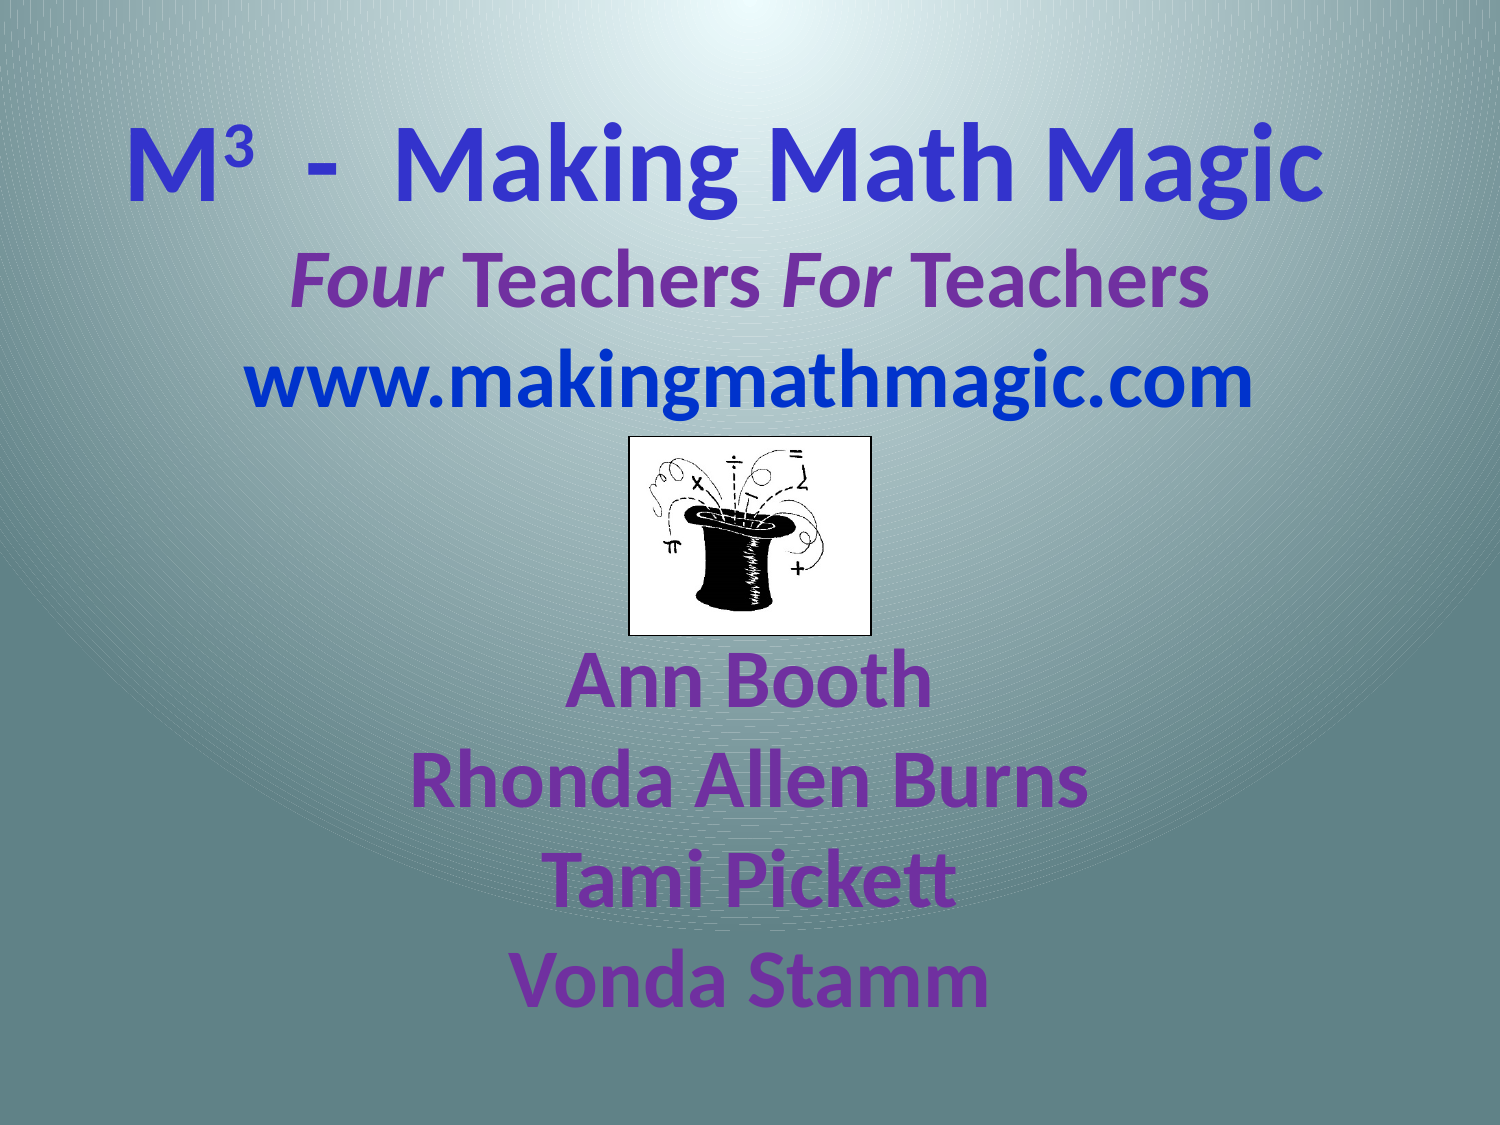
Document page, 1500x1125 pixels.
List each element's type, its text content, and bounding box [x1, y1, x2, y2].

picture [629, 437, 871, 635]
title M3 - Making Math Magic Four Teachers For Teachers www.makingmathmagic.com Ann Booth Rhonda Allen Burns Tami Pickett Vonda Stamm [74, 437, 1426, 701]
